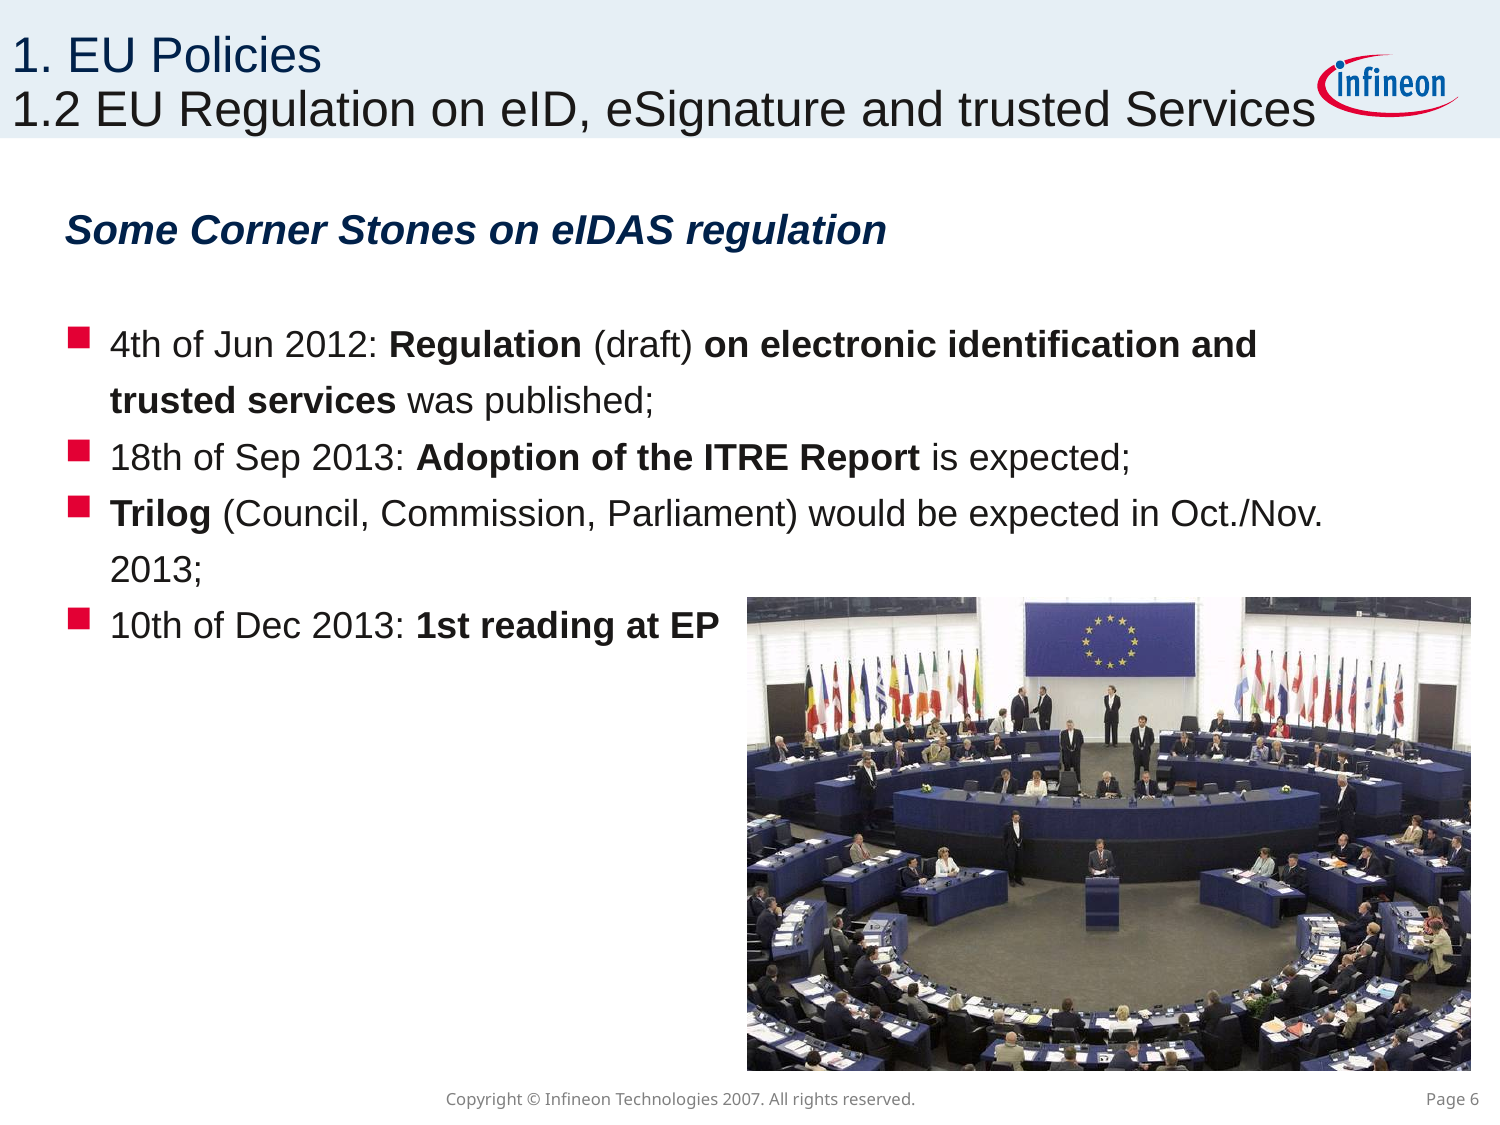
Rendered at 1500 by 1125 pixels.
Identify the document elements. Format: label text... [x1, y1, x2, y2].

list Some Corner Stones on eIDAS regulation 4th of Jun 2012: Regulation (draft) on electronic identification and trusted services was published; 18th of Sep 2013: Adoption of the ITRE Report is expected; Trilog (Council, Commission, Parliament) would be expected in Oct./Nov. 2013; 10th of Dec 2013: 1st reading at EP [64, 190, 1389, 935]
picture [747, 597, 1471, 1071]
title 1. EU Policies 1.2 EU Regulation on eID, eSignature and trusted Services [435, 10, 1347, 138]
text_box [0, 0, 435, 146]
